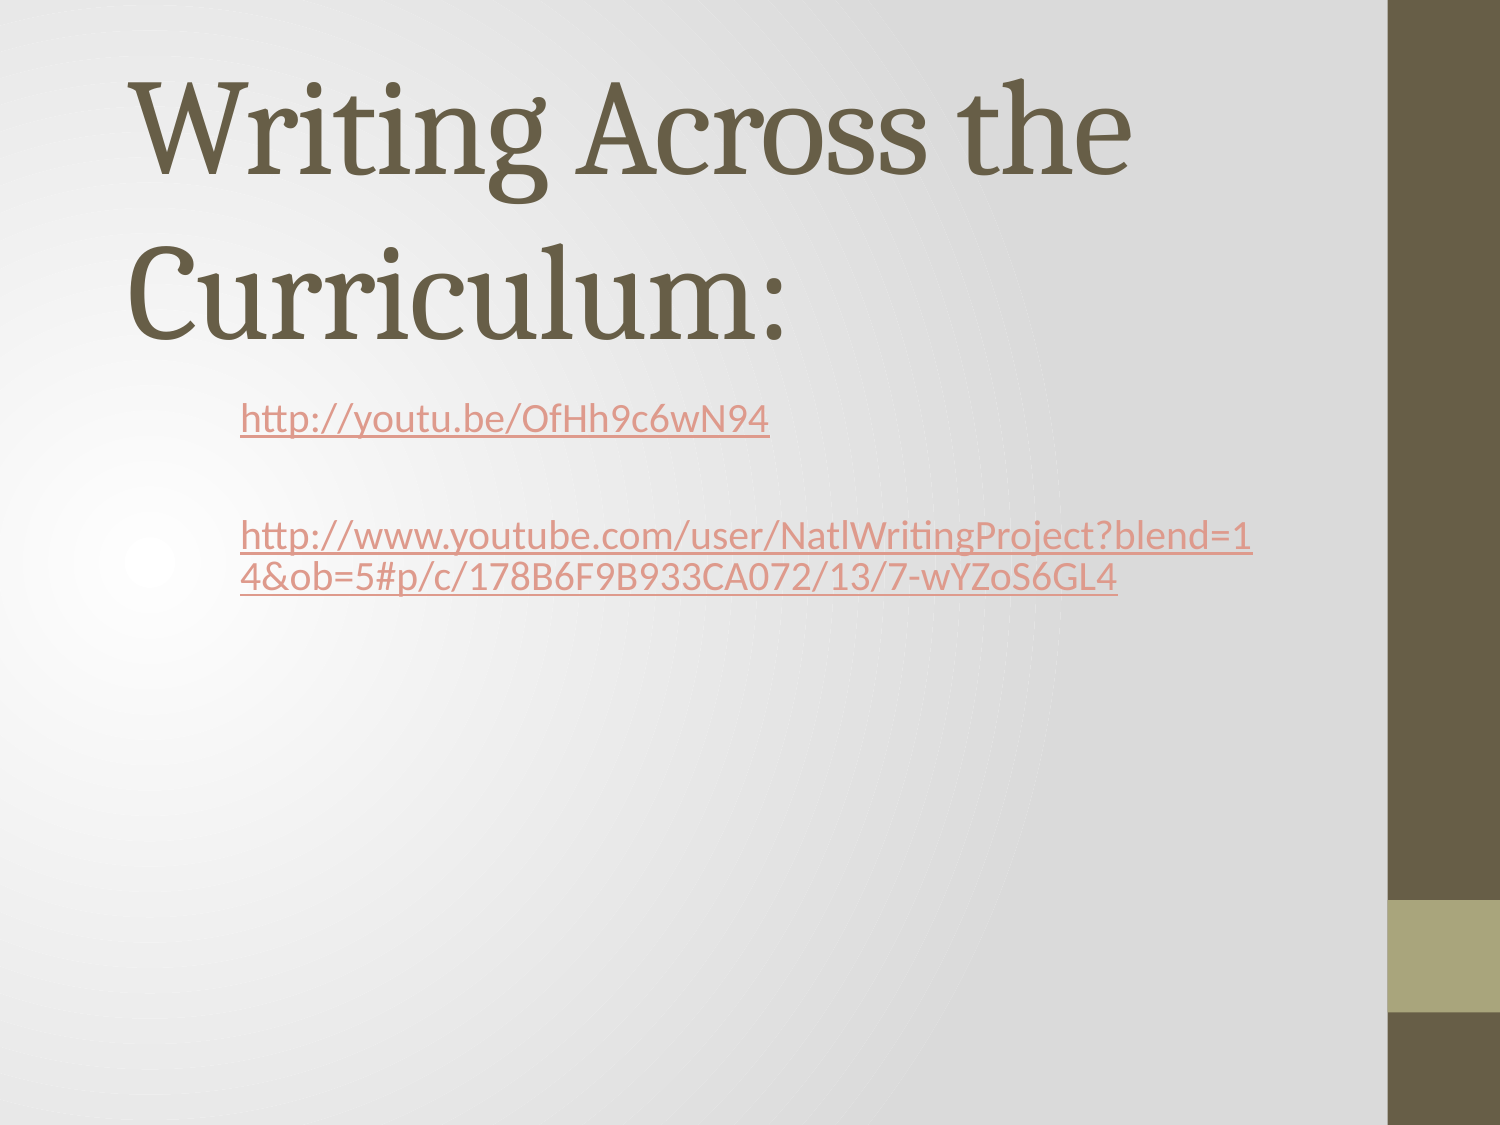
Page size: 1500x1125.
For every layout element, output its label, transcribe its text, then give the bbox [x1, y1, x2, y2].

title Writing Across the Curriculum: [112, 112, 1388, 375]
subtitle http://youtu.be/OfHh9c6wN94 http://www.youtube.com/user/NatlWritingProject?blend=14&ob=5#p/c/178B6F9B933CA072/13/7-wYZoS6GL4 [225, 324, 1275, 925]
